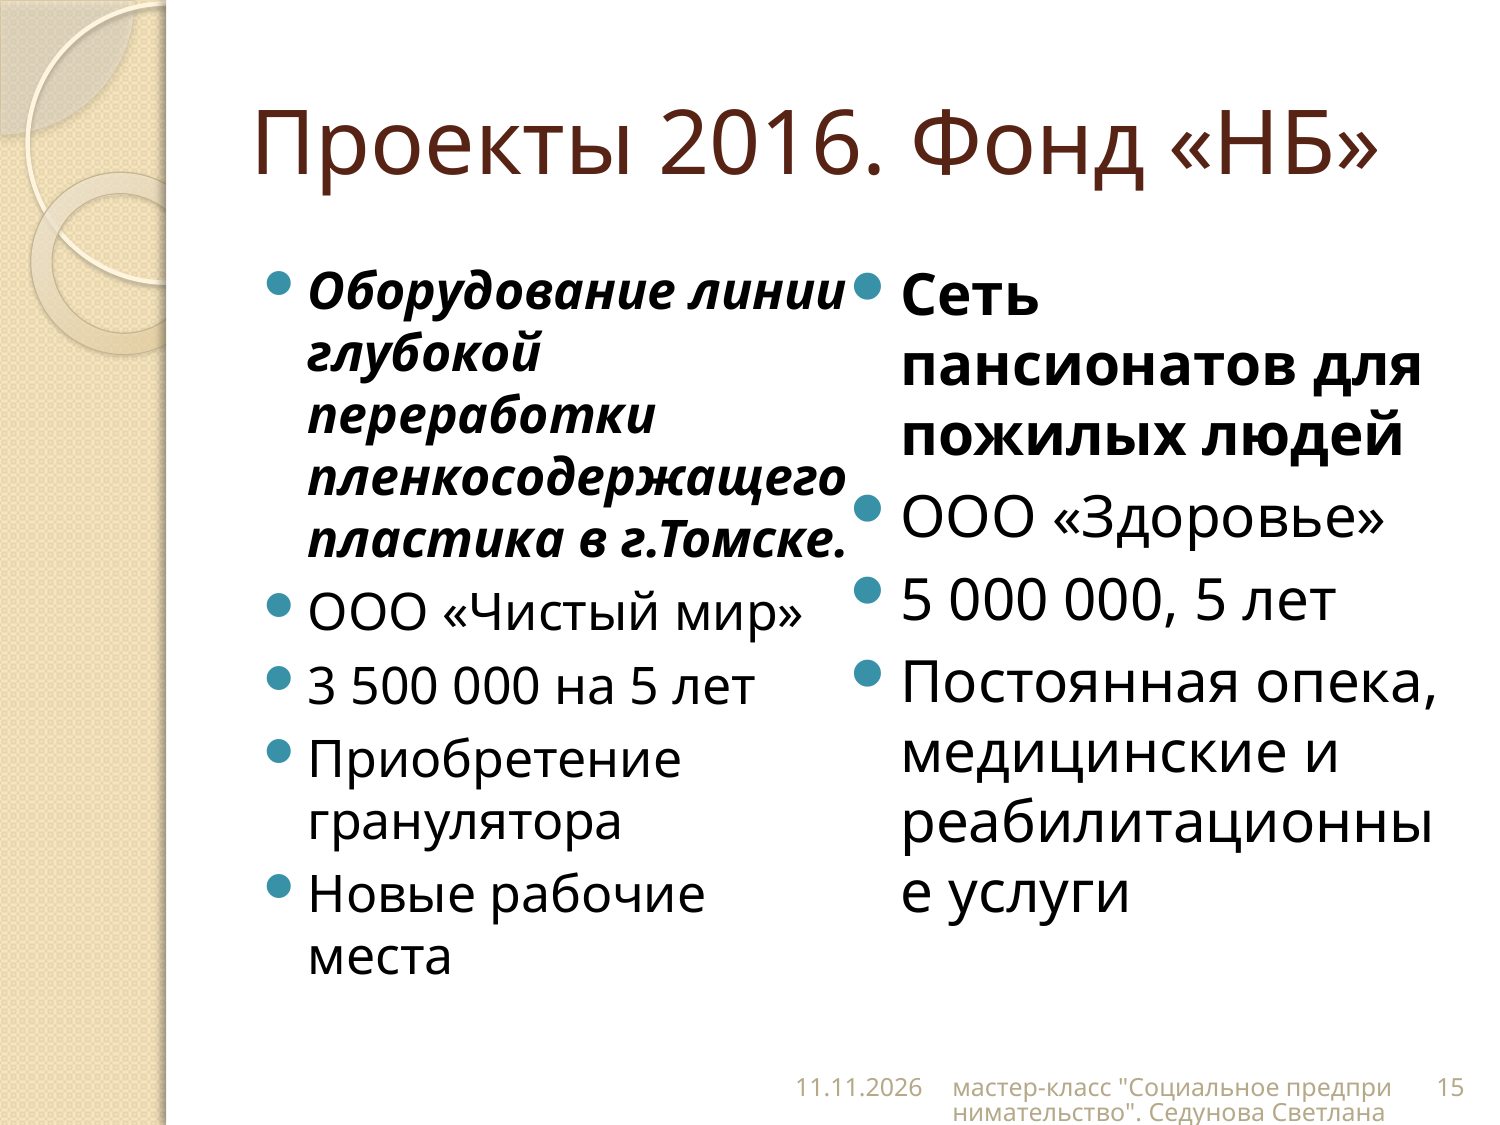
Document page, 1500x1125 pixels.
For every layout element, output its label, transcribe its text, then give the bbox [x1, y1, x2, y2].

slide_number 15 [1413, 1034, 1488, 1113]
title Проекты 2016. Фонд «НБ» [235, 45, 1466, 233]
footer мастер-класс "Социальное предпринимательство". Седунова Светлана [937, 1034, 1413, 1113]
list Оборудование линии глубокой переработки пленкосодержащего пластика в г.Томске. ООО «Чистый мир» 3 500 000 на 5 лет Приобретение гранулятора Новые рабочие места [235, 249, 820, 1015]
list Сеть пансионатов для пожилых людей ООО «Здоровье» 5 000 000, 5 лет Постоянная опека, медицинские и реабилитационные услуги [820, 249, 1466, 1015]
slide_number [587, 1034, 937, 1113]
